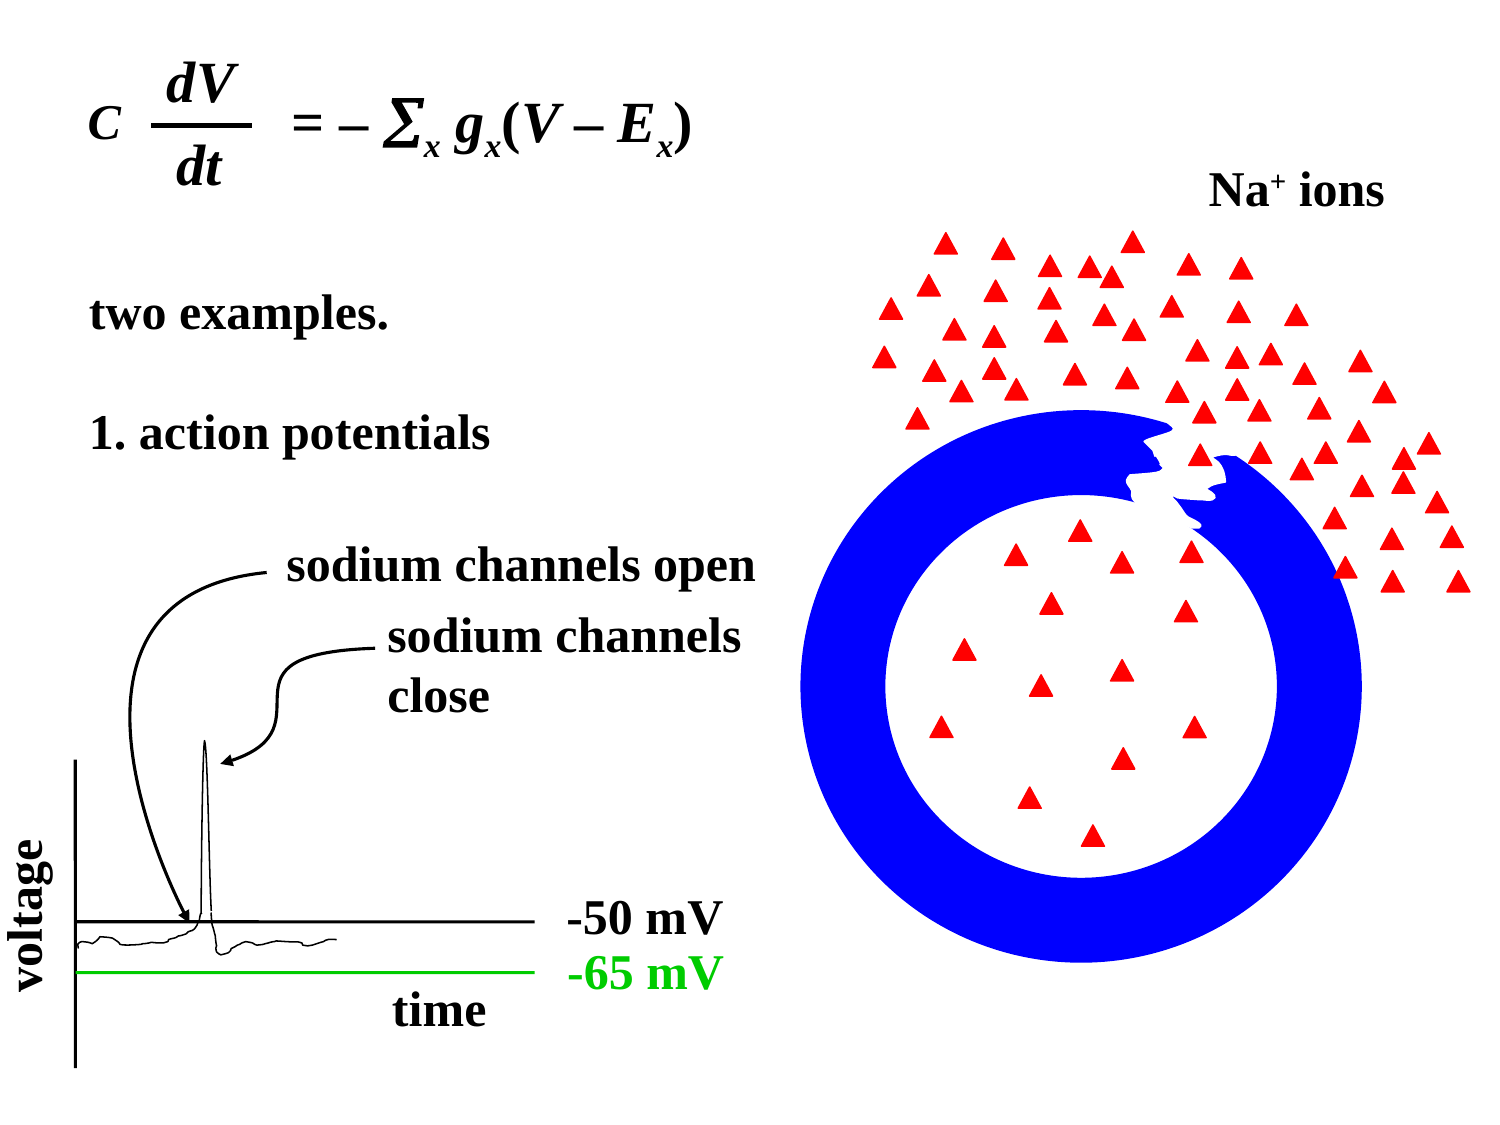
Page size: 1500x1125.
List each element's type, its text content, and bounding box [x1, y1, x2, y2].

text_box [129, 572, 267, 920]
text_box [191, 913, 201, 920]
text_box two examples. 1. action potentials [74, 271, 506, 467]
text_box time [377, 981, 502, 1045]
text_box dV [152, 37, 250, 122]
text_box = – x gx(V – Ex) [277, 77, 709, 172]
text_box C [72, 82, 136, 157]
text_box [201, 840, 212, 914]
text_box [211, 912, 246, 920]
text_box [842, 148, 1471, 921]
text_box voltage [0, 824, 60, 1008]
text_box -50 mV [551, 877, 739, 952]
text_box sodium channels close [372, 595, 837, 730]
text_box sodium channels open [271, 524, 784, 600]
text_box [75, 921, 535, 973]
text_box dt [161, 134, 237, 205]
text_box -65 mV [552, 932, 740, 1008]
text_box dt [161, 119, 237, 124]
text_box [220, 648, 372, 767]
